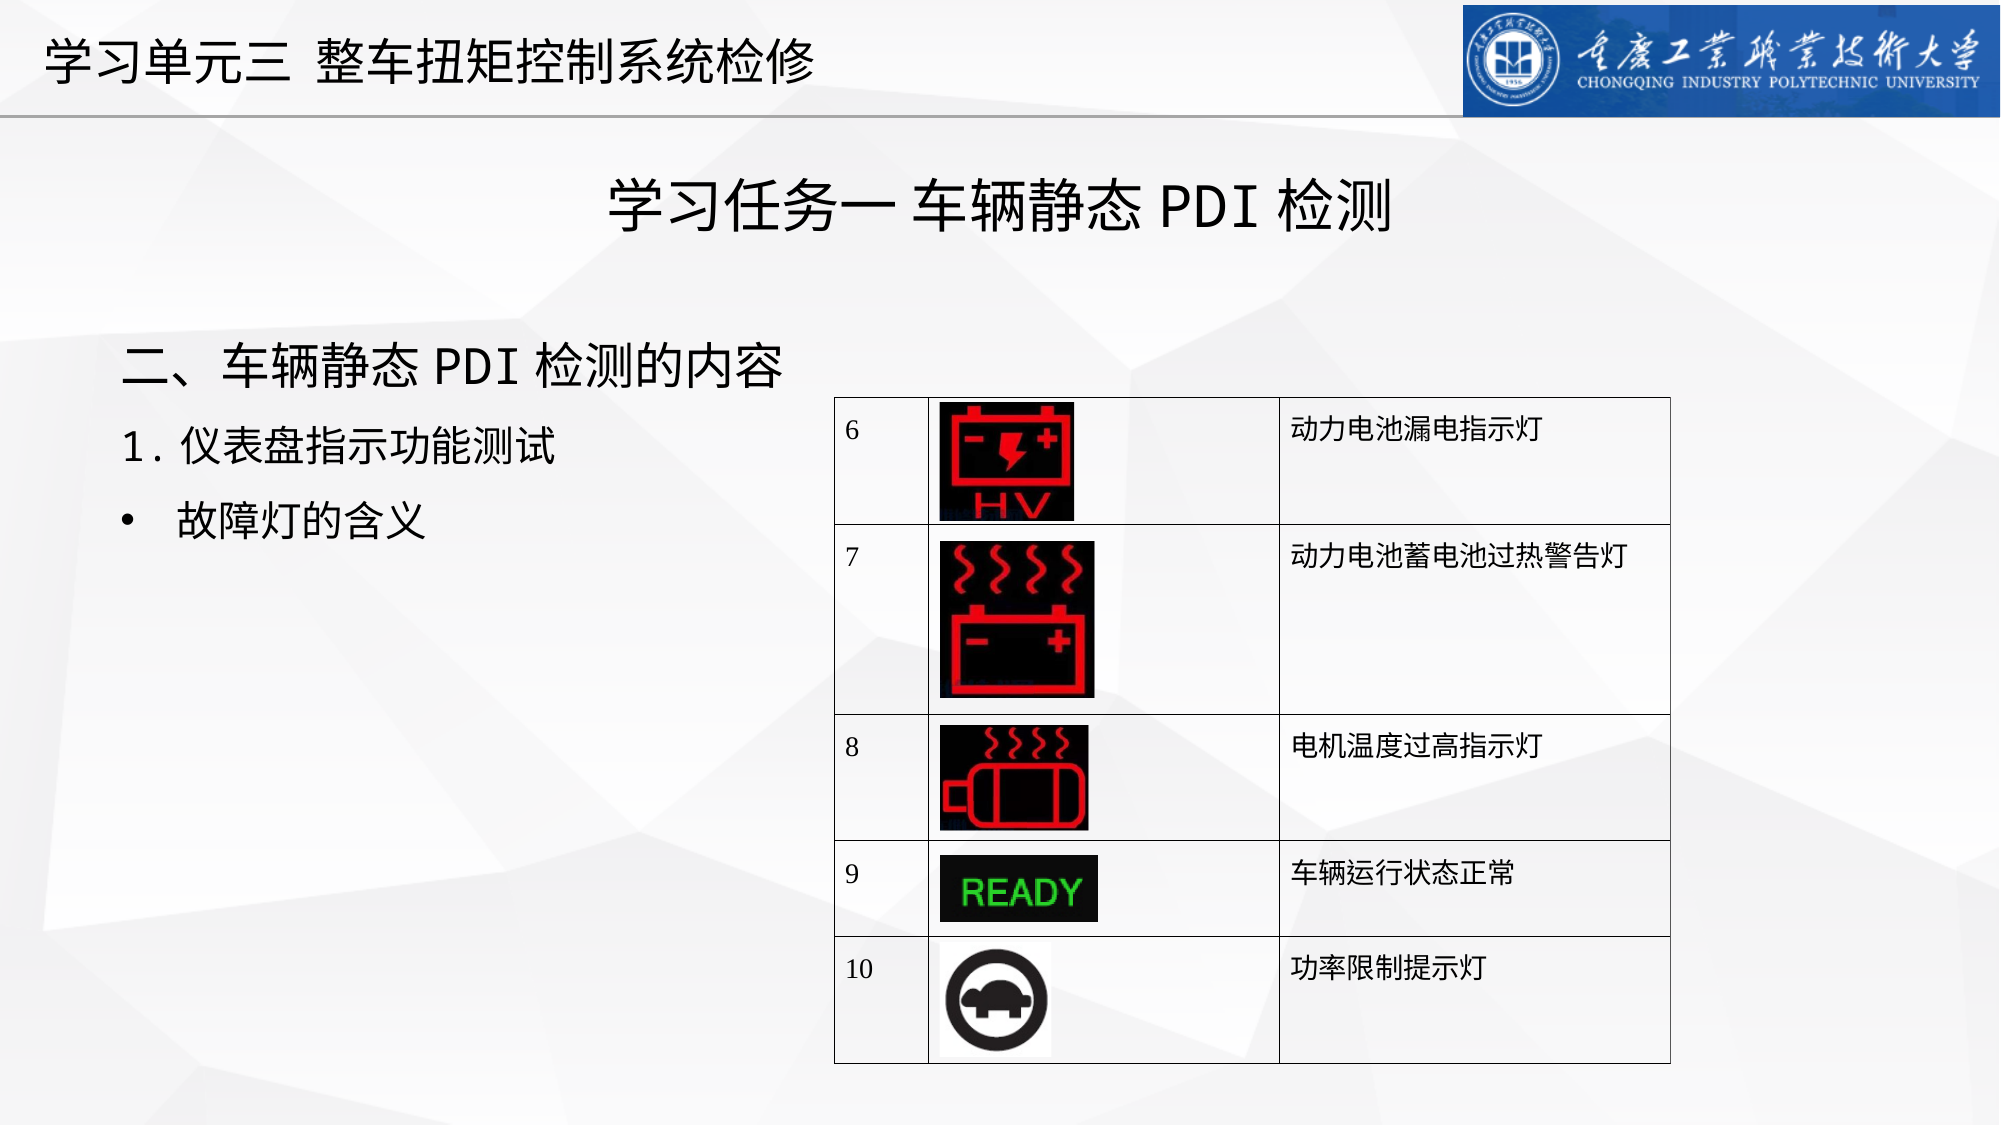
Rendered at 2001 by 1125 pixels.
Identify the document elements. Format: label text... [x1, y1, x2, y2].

picture [0, 0, 2001, 117]
picture [0, 118, 1999, 1125]
text_box 学习任务一 车辆静态PDI检测 [433, 161, 1567, 247]
text_box 二、车辆静态PDI检测的内容 1.仪表盘指示功能测试 故障灯的含义 [105, 297, 903, 552]
